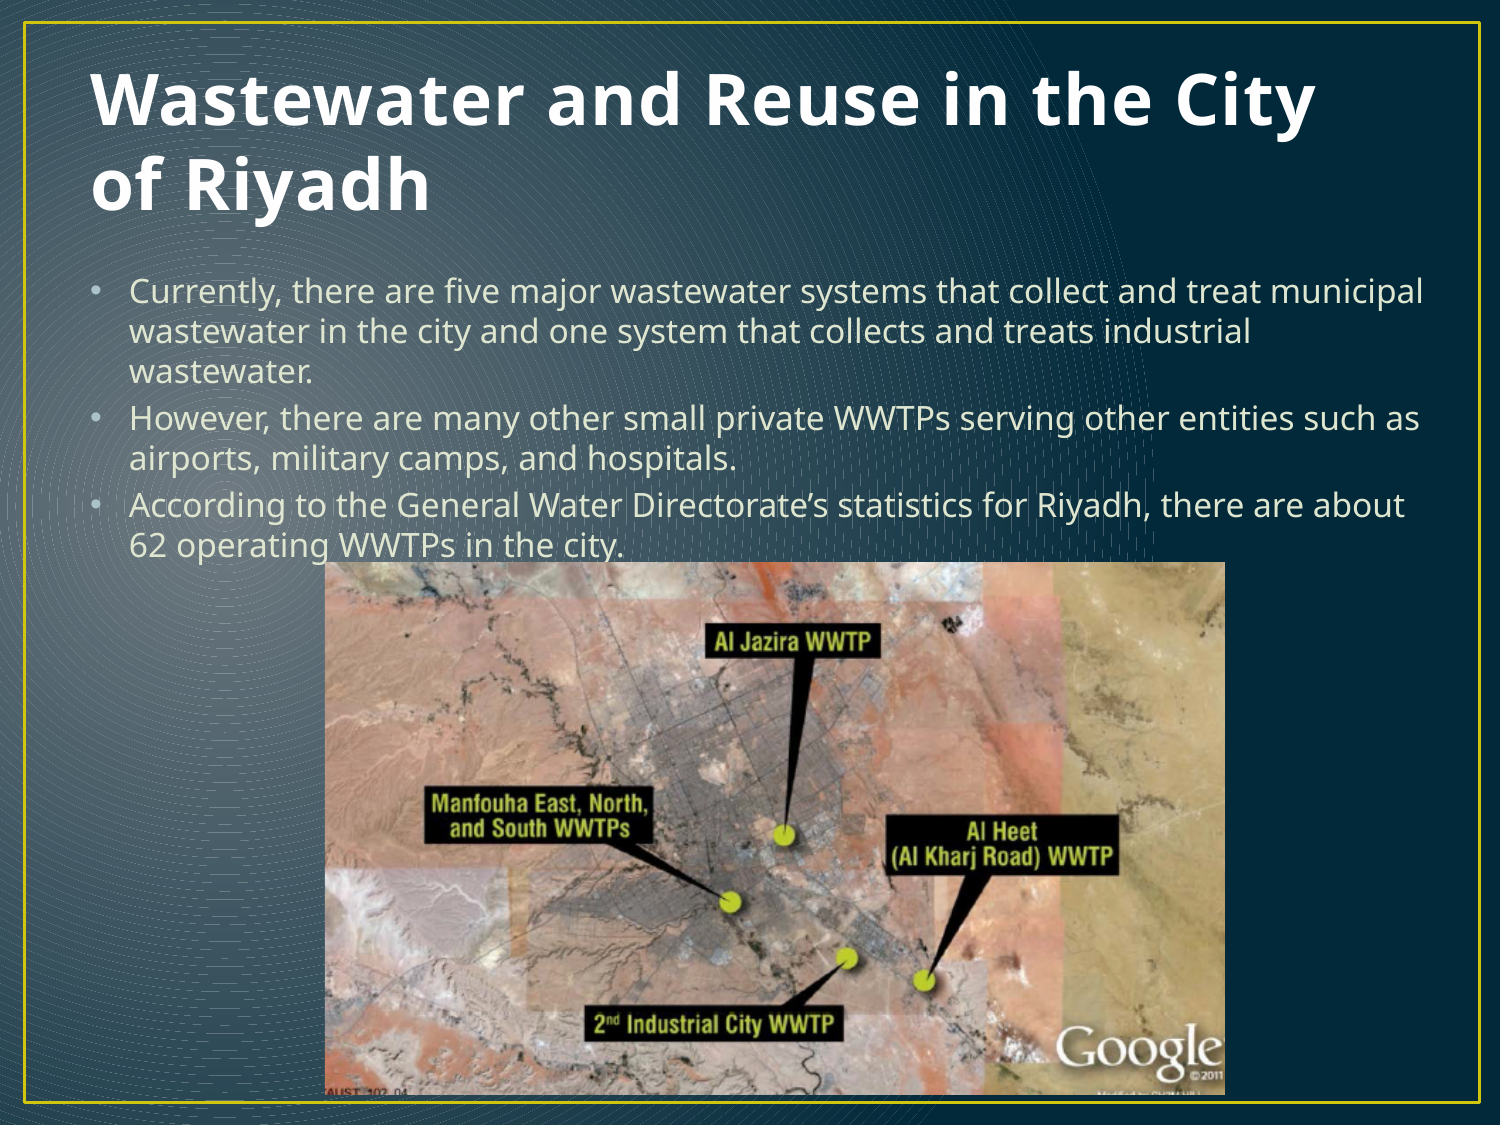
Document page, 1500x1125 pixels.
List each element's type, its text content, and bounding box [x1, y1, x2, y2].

list Currently, there are five major wastewater systems that collect and treat municipal wastewater in the city and one system that collects and treats industrial wastewater. However, there are many other small private WWTPs serving other entities such as airports, military camps, and hospitals. According to the General Water Directorate’s statistics for Riyadh, there are about 62 operating WWTPs in the city. [75, 262, 1450, 575]
title Wastewater and Reuse in the City of Riyadh [75, 45, 1425, 233]
picture [324, 562, 1224, 1095]
picture [888, 1104, 901, 1110]
